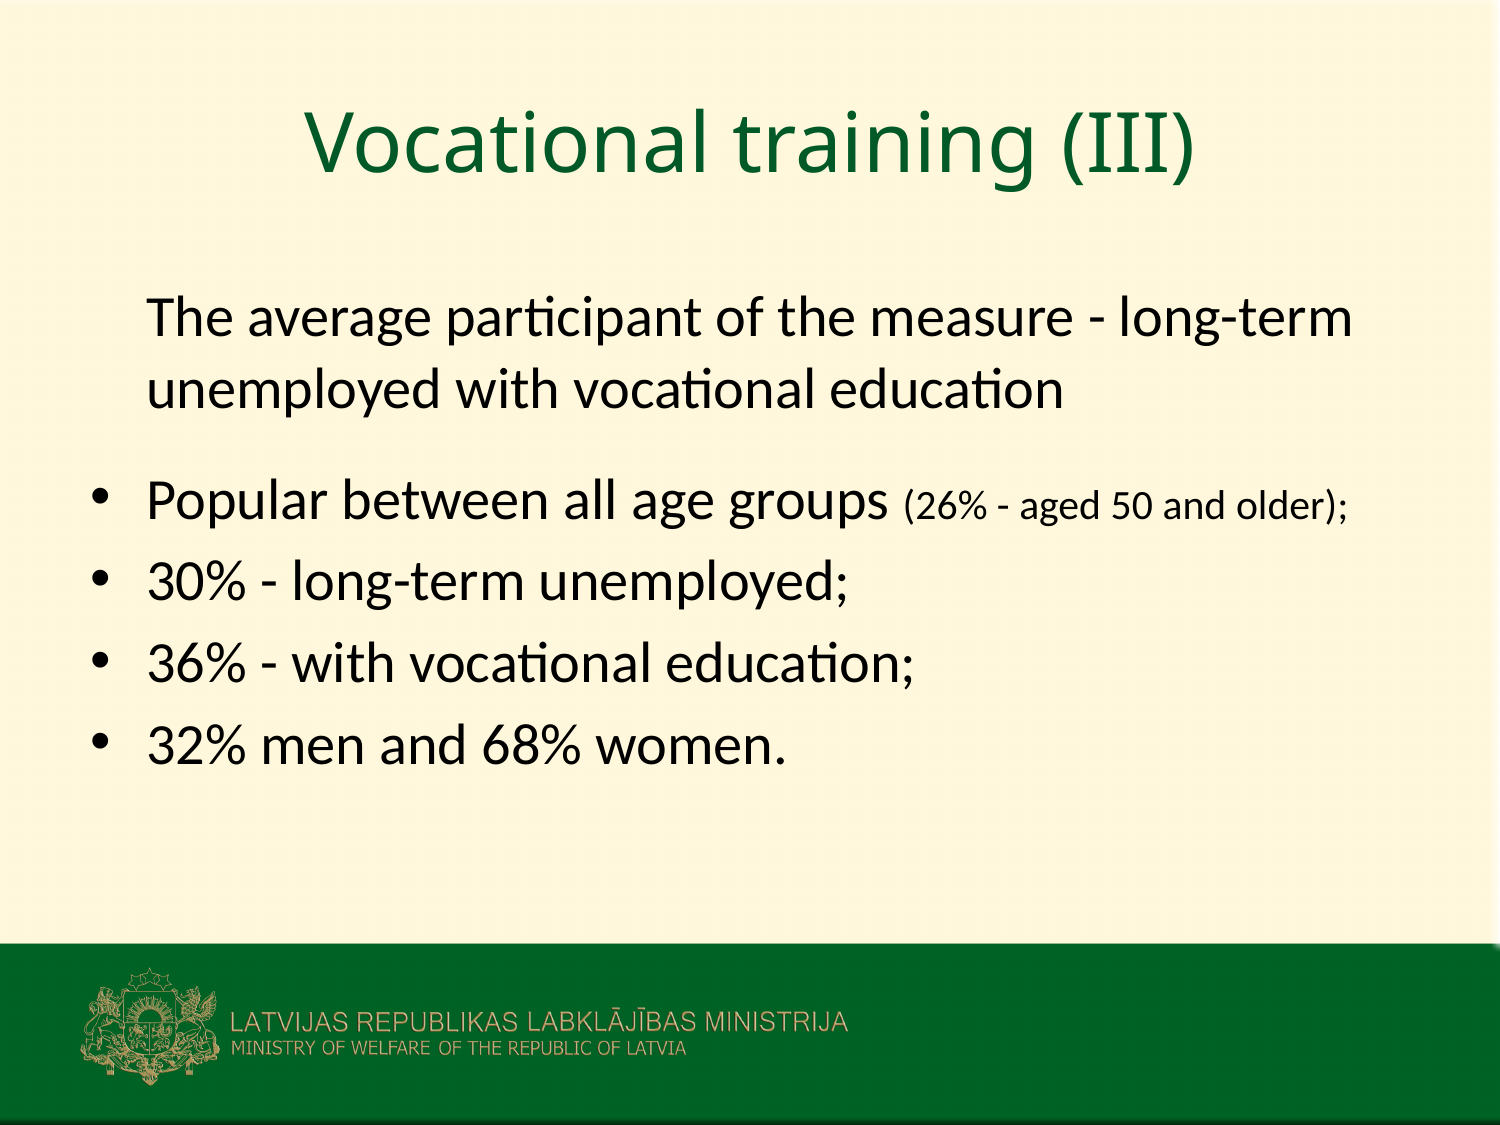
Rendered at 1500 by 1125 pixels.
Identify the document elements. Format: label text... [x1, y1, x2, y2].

title Vocational training (III) [74, 44, 1426, 233]
list The average participant of the measure - long-term unemployed with vocational education Popular between all age groups (26% - aged 50 and older); 30% - long-term unemployed; 36% - with vocational education; 32% men and 68% women. [74, 262, 1426, 1006]
picture [0, 0, 1500, 1125]
